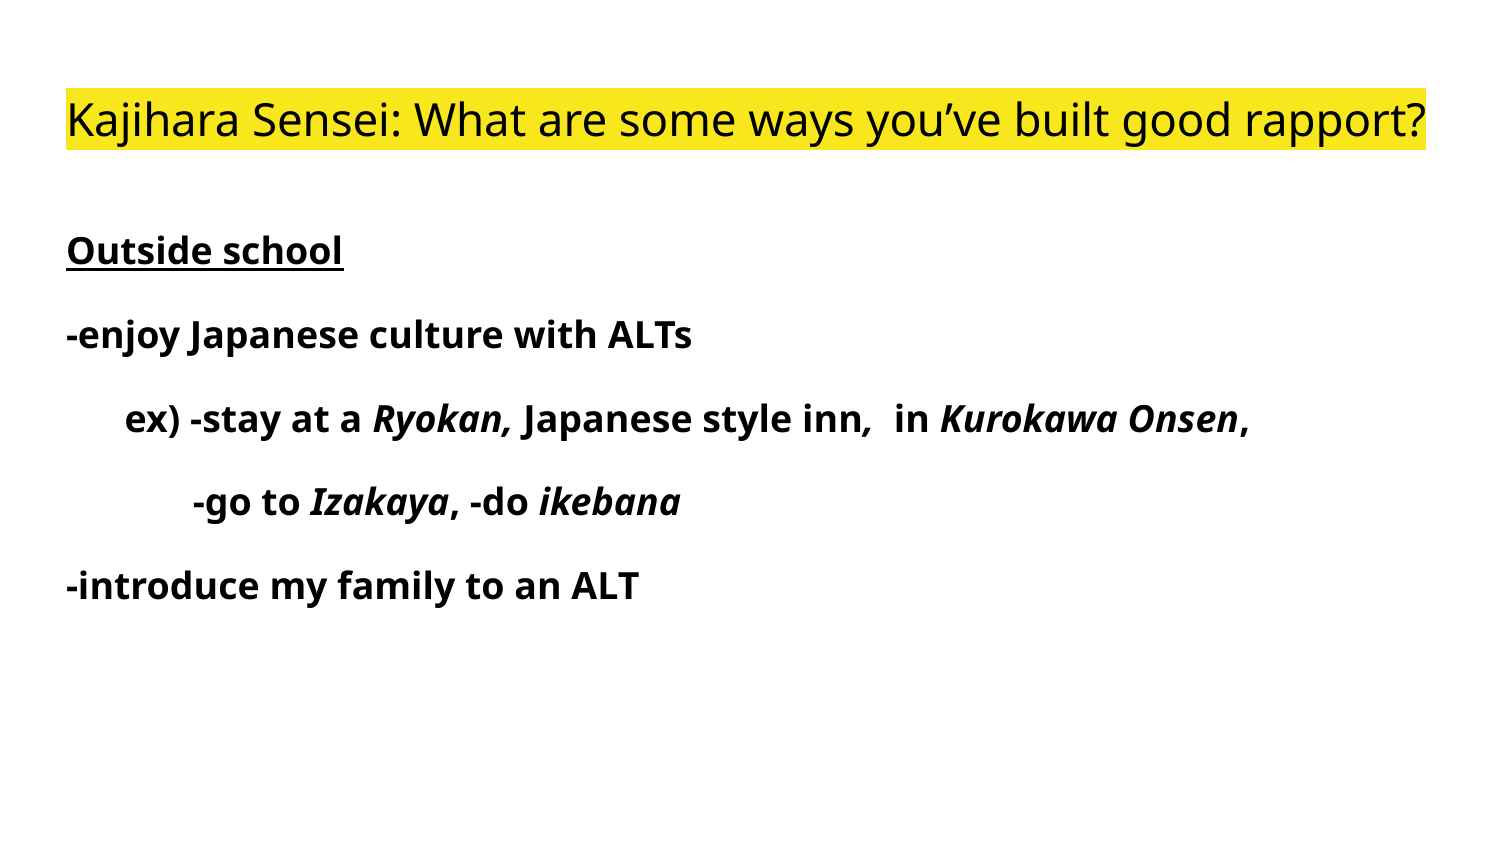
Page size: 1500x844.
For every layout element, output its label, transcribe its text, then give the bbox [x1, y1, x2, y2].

title Kajihara Sensei: What are some ways you’ve built good rapport? [51, 72, 1449, 167]
list Outside school -enjoy Japanese culture with ALTs ex) -stay at a Ryokan, Japanese style inn, in Kurokawa Onsen, -go to Izakaya, -do ikebana -introduce my family to an ALT [51, 202, 1449, 750]
